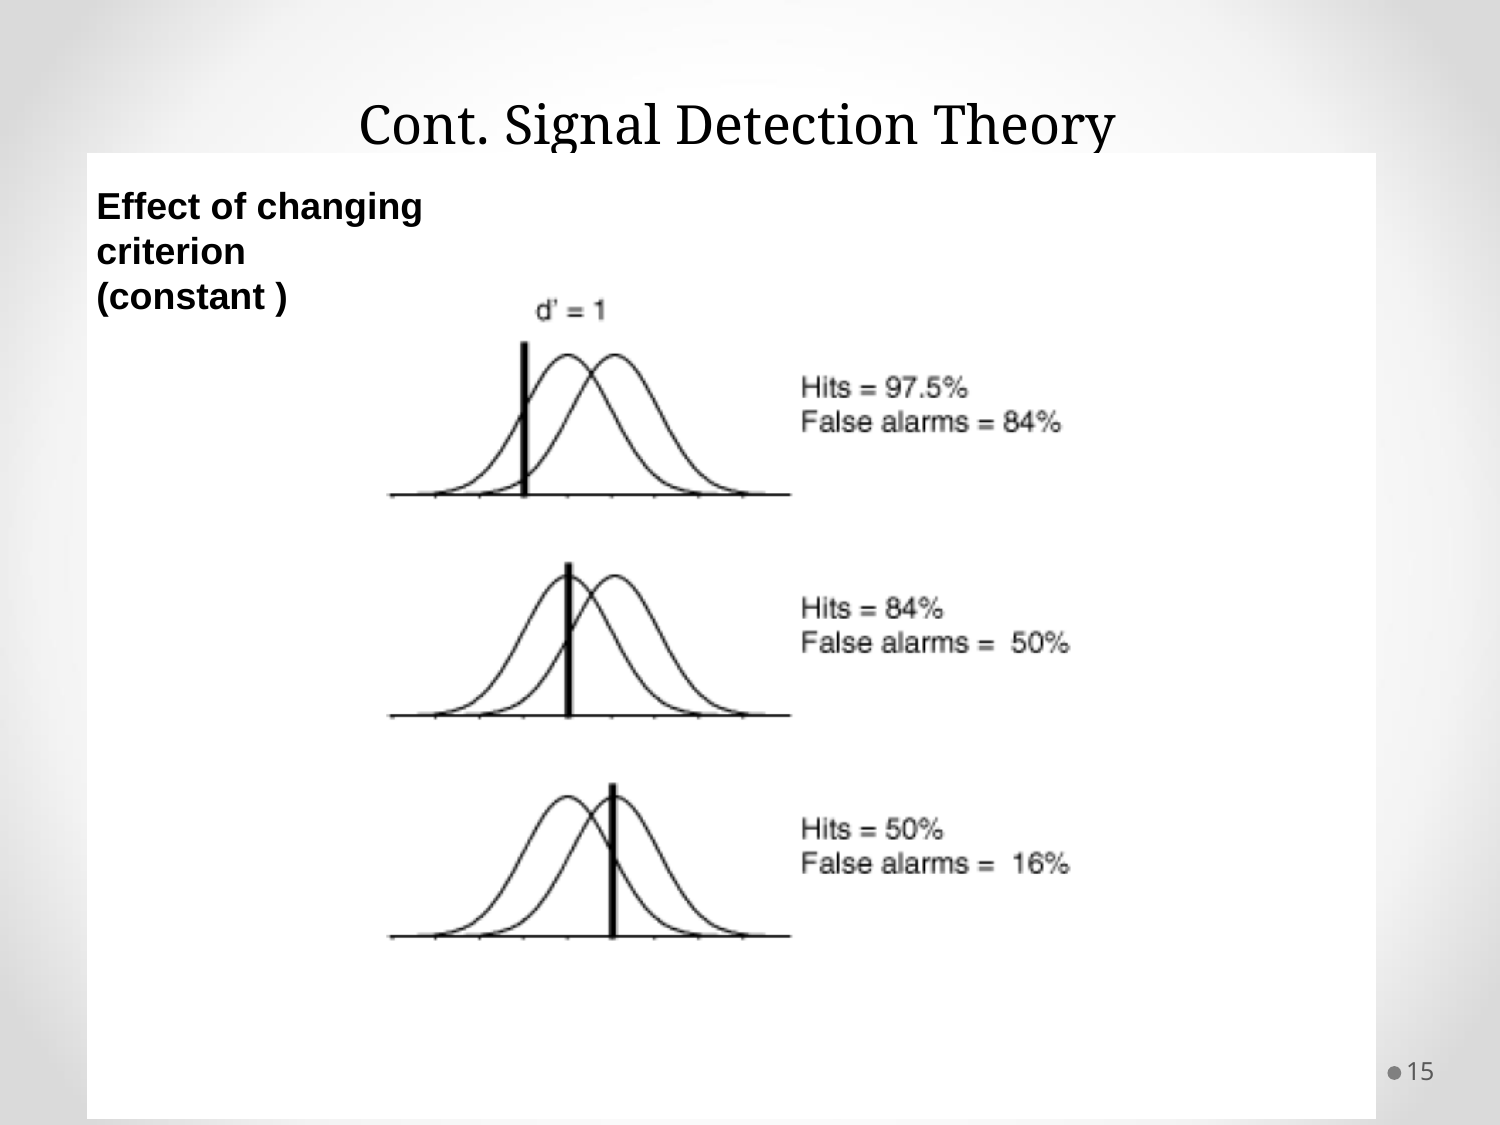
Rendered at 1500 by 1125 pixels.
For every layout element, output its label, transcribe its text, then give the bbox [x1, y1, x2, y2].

slide_number 15 [1401, 1042, 1494, 1103]
title Cont. Signal Detection Theory [62, 62, 1413, 163]
picture [0, 1, 1500, 1125]
